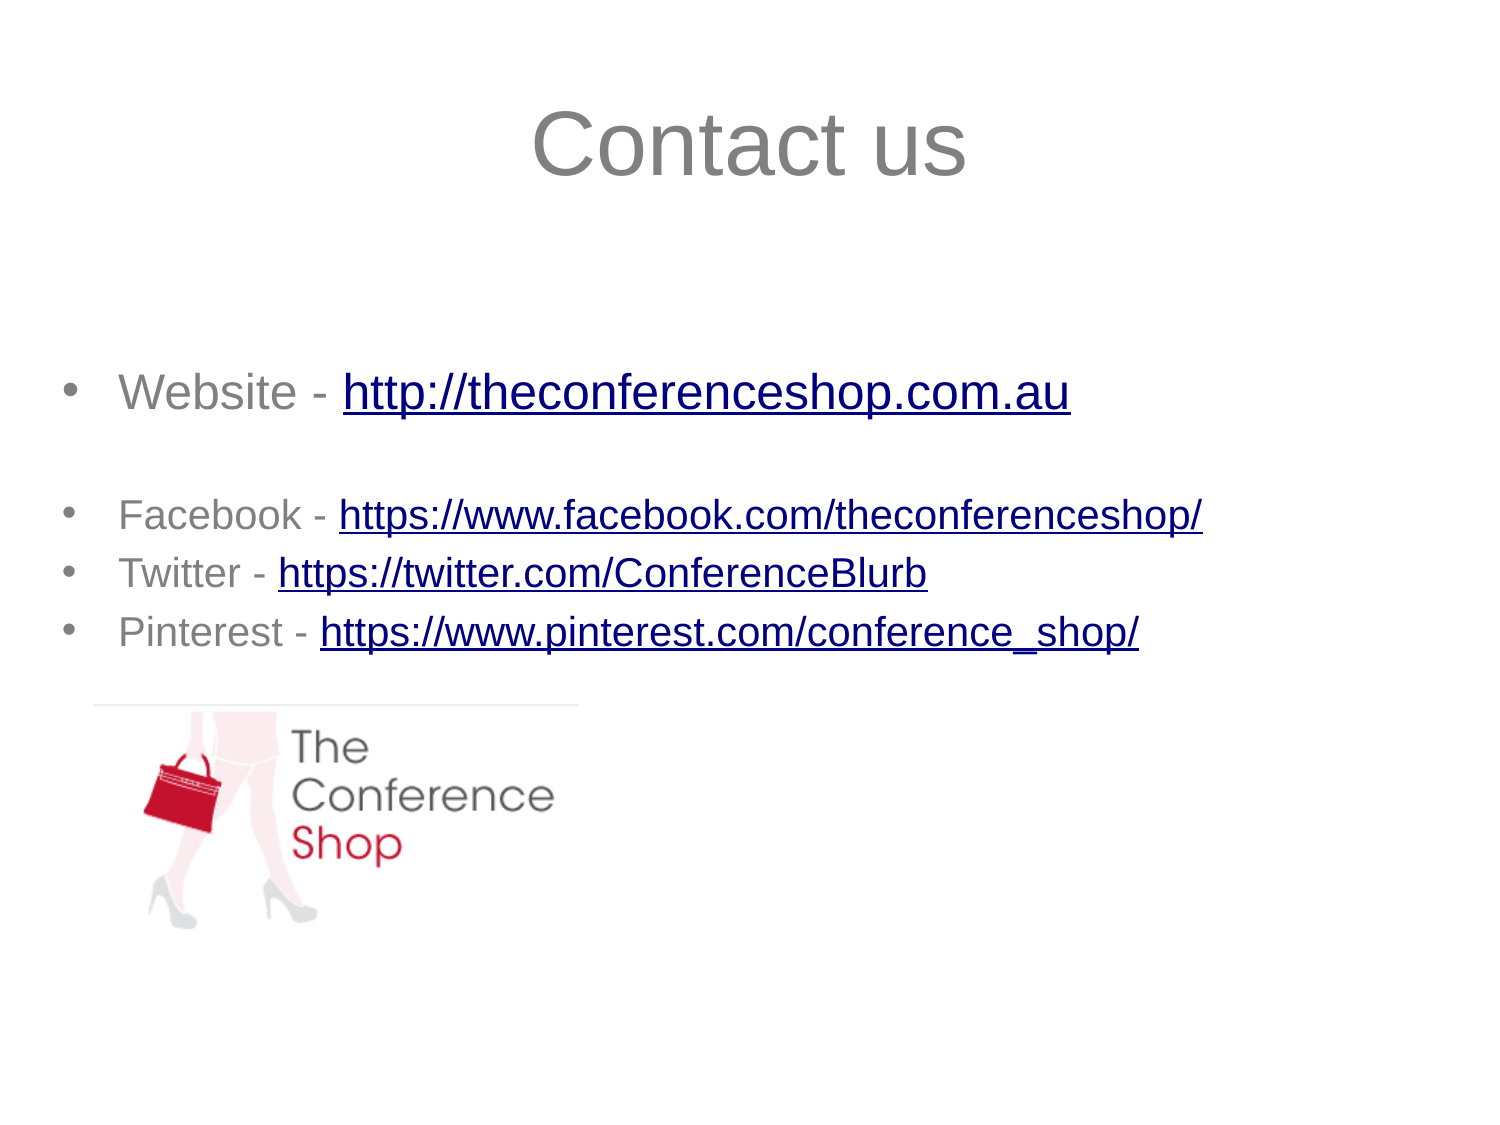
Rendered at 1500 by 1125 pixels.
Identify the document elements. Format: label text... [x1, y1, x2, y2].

list Website - http://theconferenceshop.com.au Facebook - https://www.facebook.com/theconferenceshop/ Twitter - https://twitter.com/ConferenceBlurb Pinterest - https://www.pinterest.com/conference_shop/ [46, 351, 1500, 1005]
title Contact us [75, 45, 1425, 233]
picture [93, 702, 580, 935]
